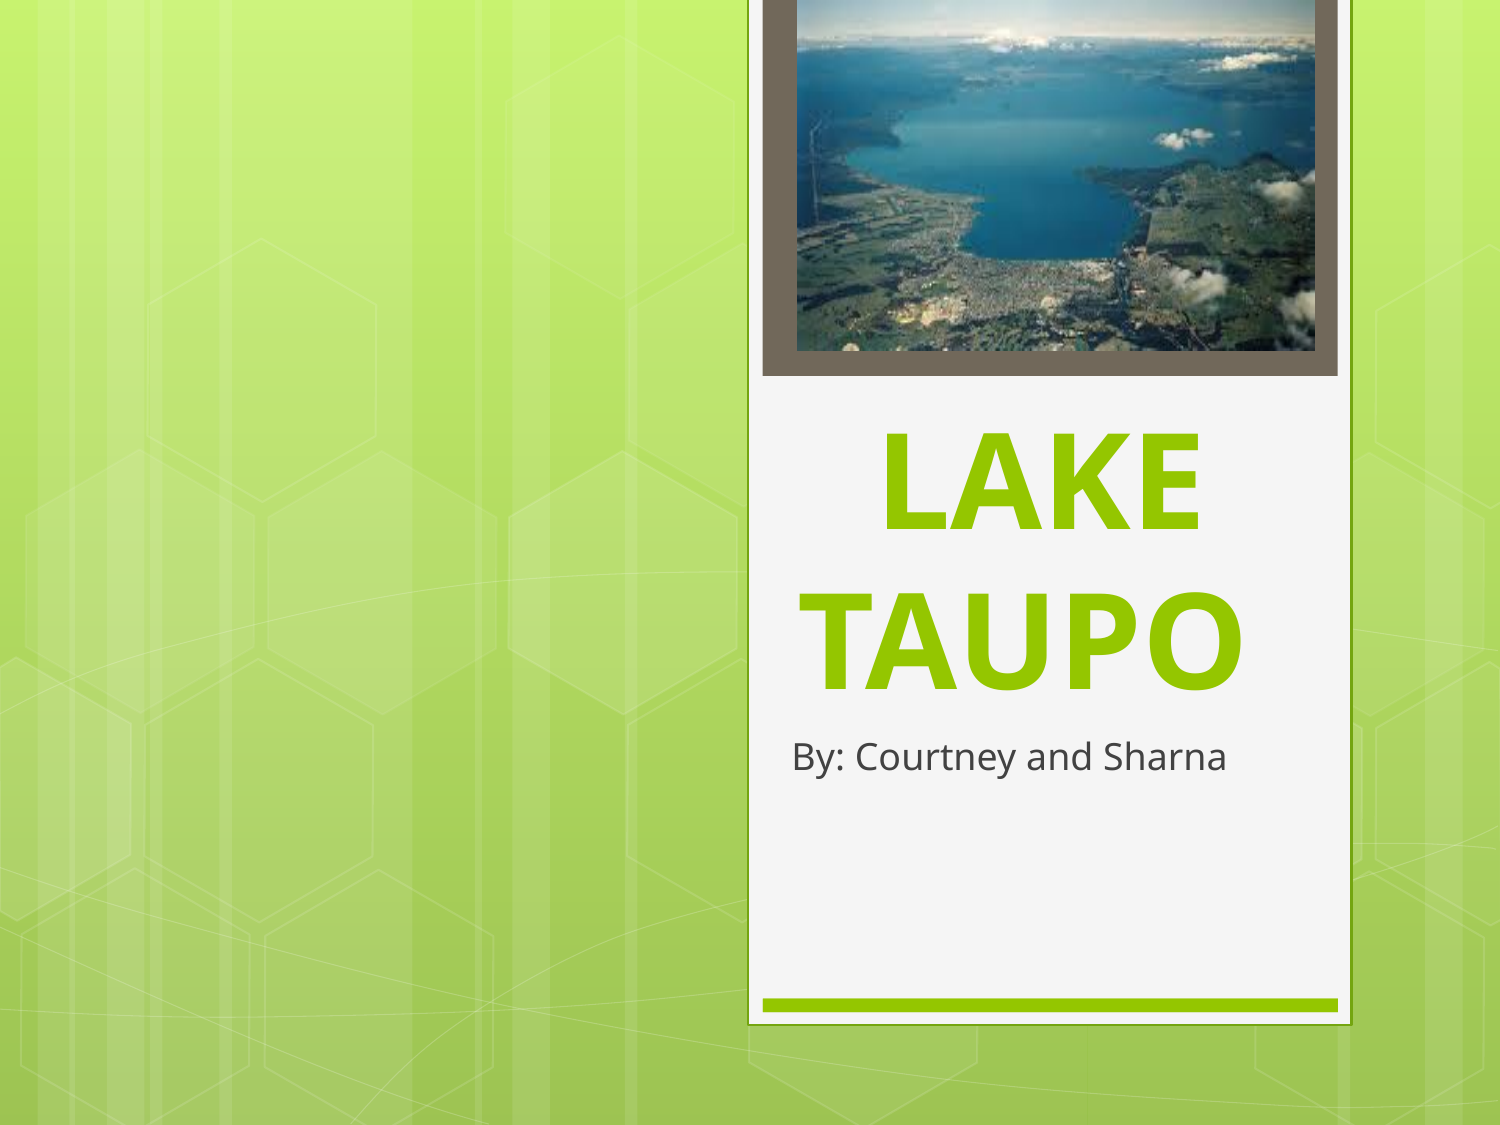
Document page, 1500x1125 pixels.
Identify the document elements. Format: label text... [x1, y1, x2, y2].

title Lake Taupo [761, 385, 1320, 724]
picture [796, 0, 1315, 351]
subtitle By: Courtney and Sharna [776, 725, 1320, 933]
